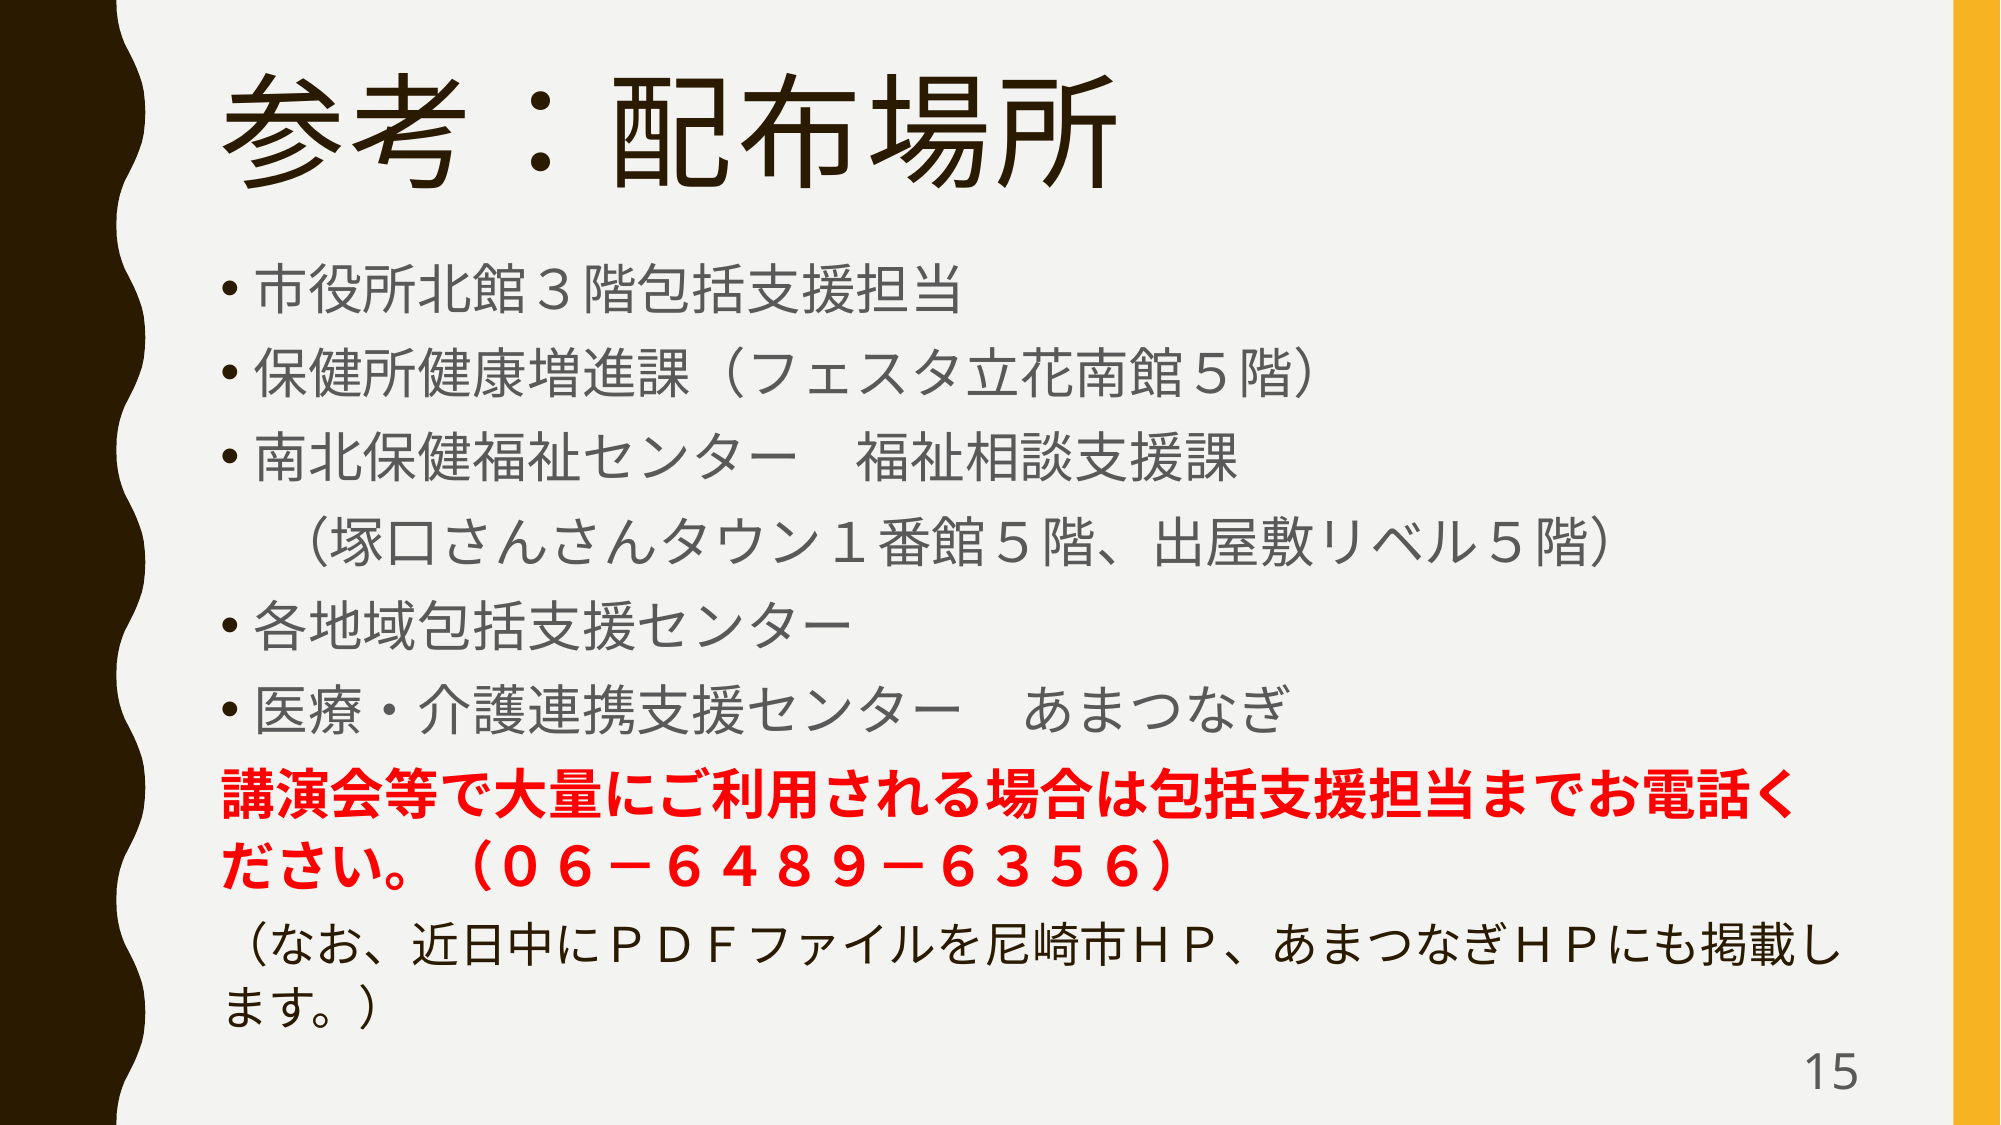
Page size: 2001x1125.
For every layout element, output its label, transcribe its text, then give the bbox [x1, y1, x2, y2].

slide_number 15 [1412, 1045, 1875, 1103]
title 参考：配布場所 [205, 62, 1875, 241]
list 市役所北館３階包括支援担当 保健所健康増進課（フェスタ立花南館５階） 南北保健福祉センター 福祉相談支援課 （塚口さんさんタウン１番館５階、出屋敷リベル５階） 各地域包括支援センター 医療・介護連携支援センター あまつなぎ 講演会等で大量にご利用される場合は包括支援担当までお電話ください。（０６－６４８９－６３５６） （なお、近日中にＰＤＦファイルを尼崎市ＨＰ、あまつなぎＨＰにも掲載します。） [205, 241, 1875, 1046]
